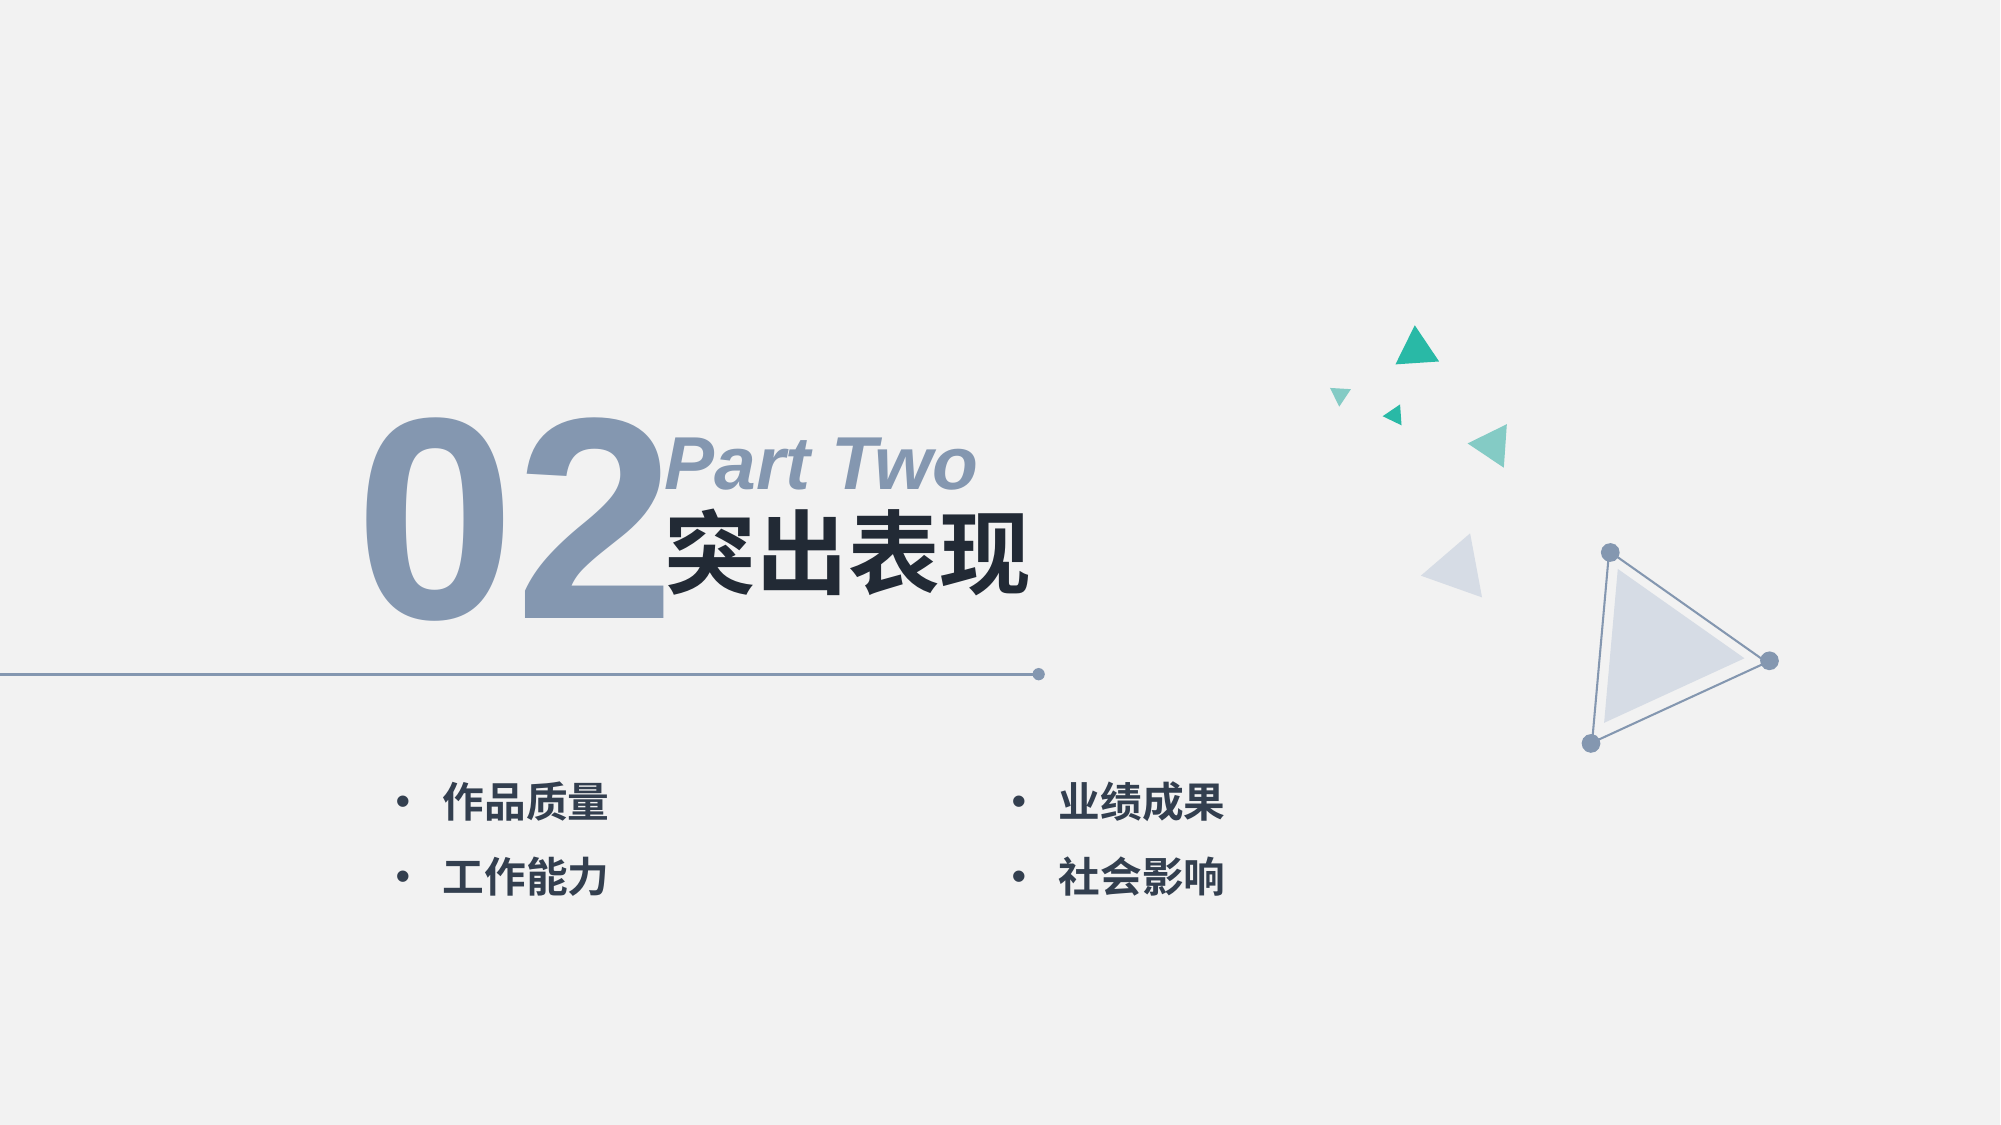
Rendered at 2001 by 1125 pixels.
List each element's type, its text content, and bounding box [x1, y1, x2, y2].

text_box 02 [355, 330, 676, 673]
text_box Part Two [649, 407, 1084, 513]
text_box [1293, 376, 1802, 730]
text_box 突出表现 [649, 488, 1288, 613]
text_box 业绩成果 社会影响 [996, 743, 1348, 909]
text_box 作品质量 工作能力 [380, 743, 752, 909]
